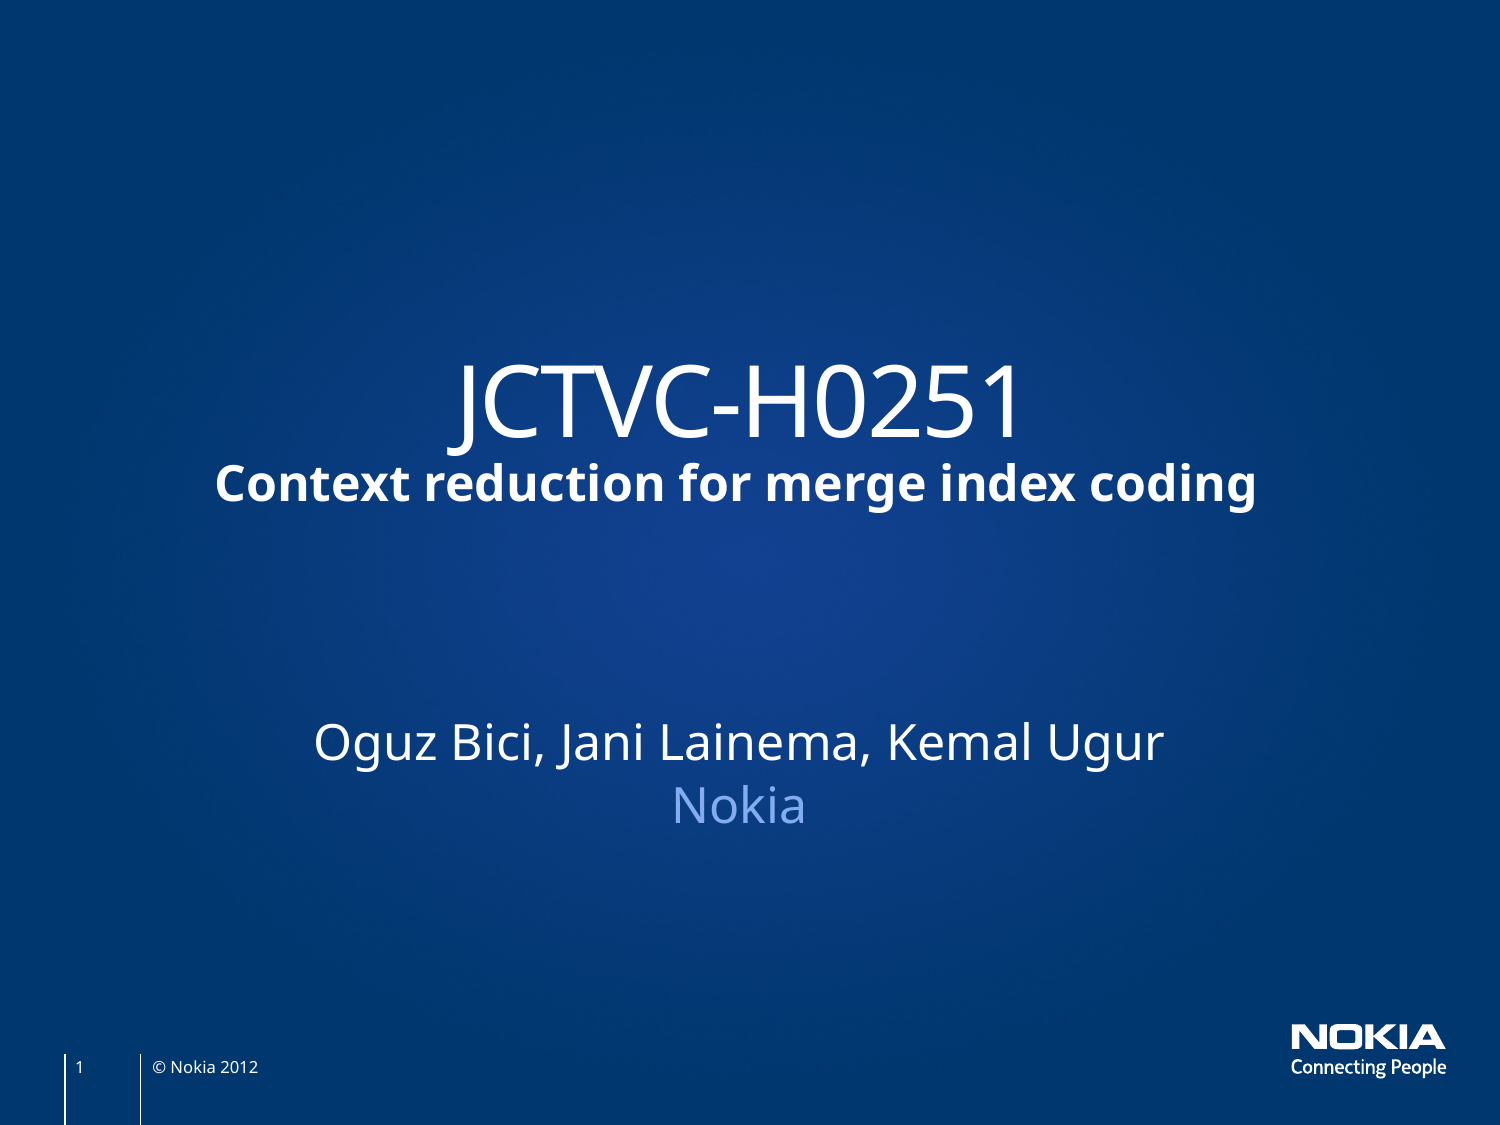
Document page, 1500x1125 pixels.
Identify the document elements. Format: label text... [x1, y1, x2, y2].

picture [0, 0, 1500, 1125]
footer © Nokia 2012 [152, 1057, 1231, 1079]
list Oguz Bici, Jani Lainema, Kemal Ugur Nokia [56, 710, 1424, 835]
title JCTVC-H0251 [56, 337, 1433, 459]
text_box Context reduction for merge index coding [53, 450, 1420, 512]
slide_number 1 [75, 1058, 124, 1079]
